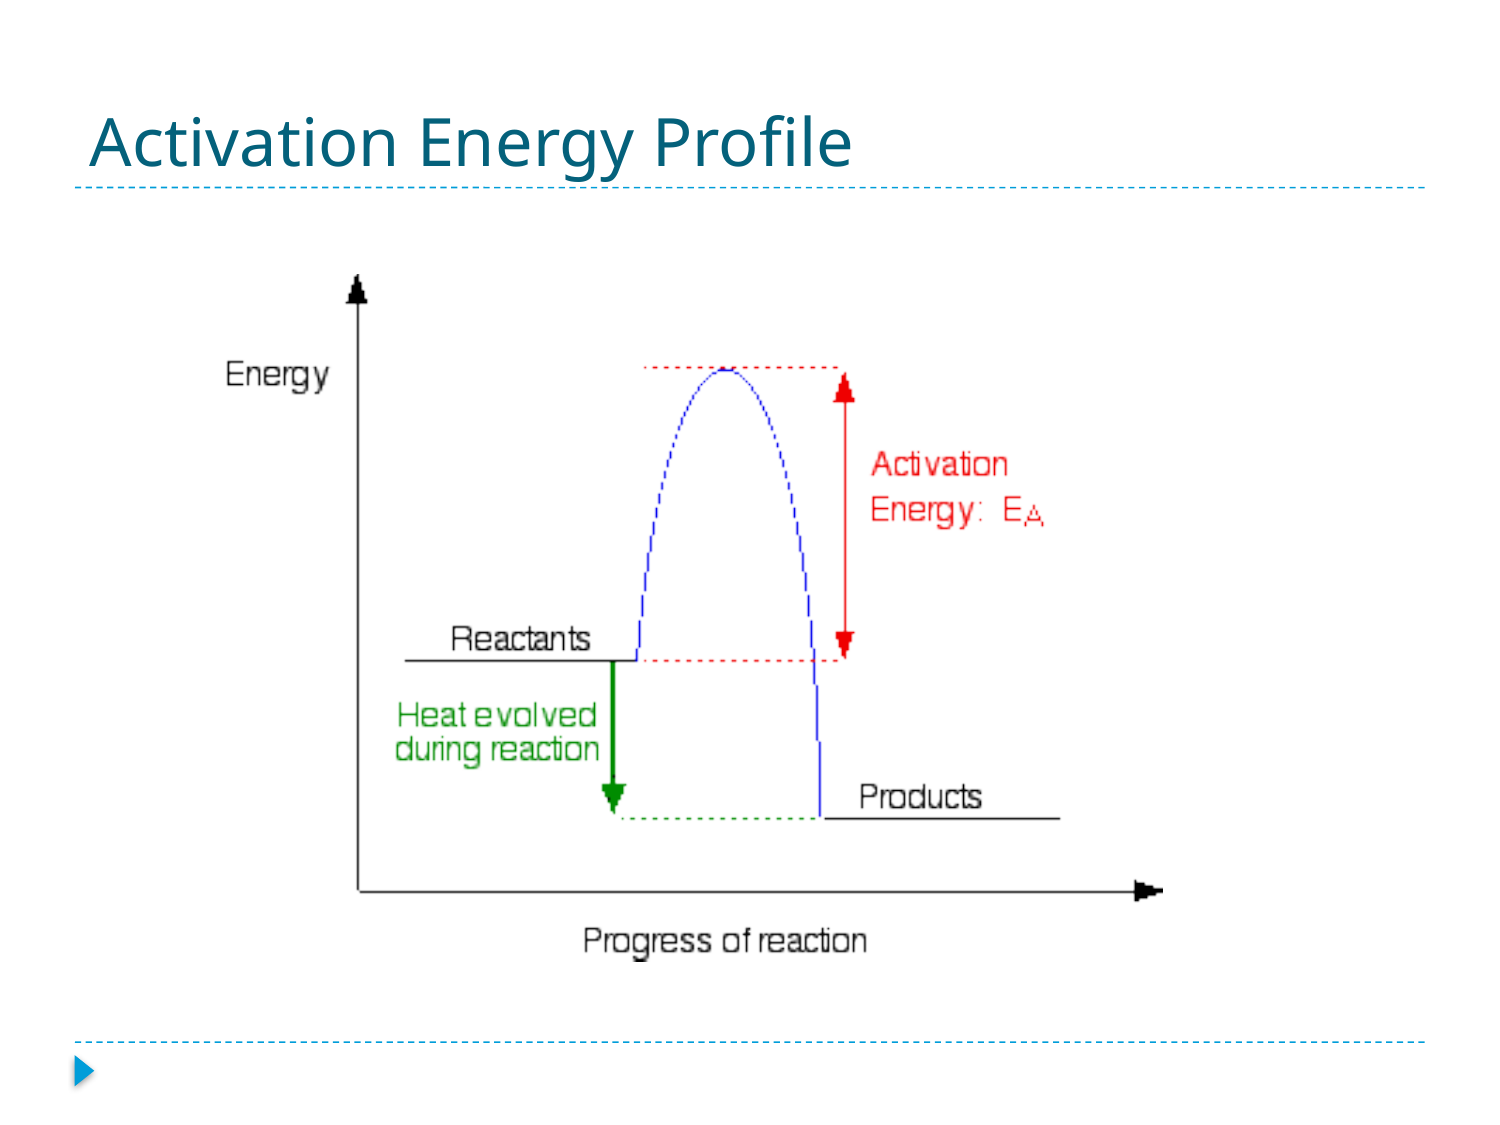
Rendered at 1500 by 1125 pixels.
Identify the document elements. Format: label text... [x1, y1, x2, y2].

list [224, 274, 1163, 963]
title Activation Energy Profile [75, 24, 1425, 188]
